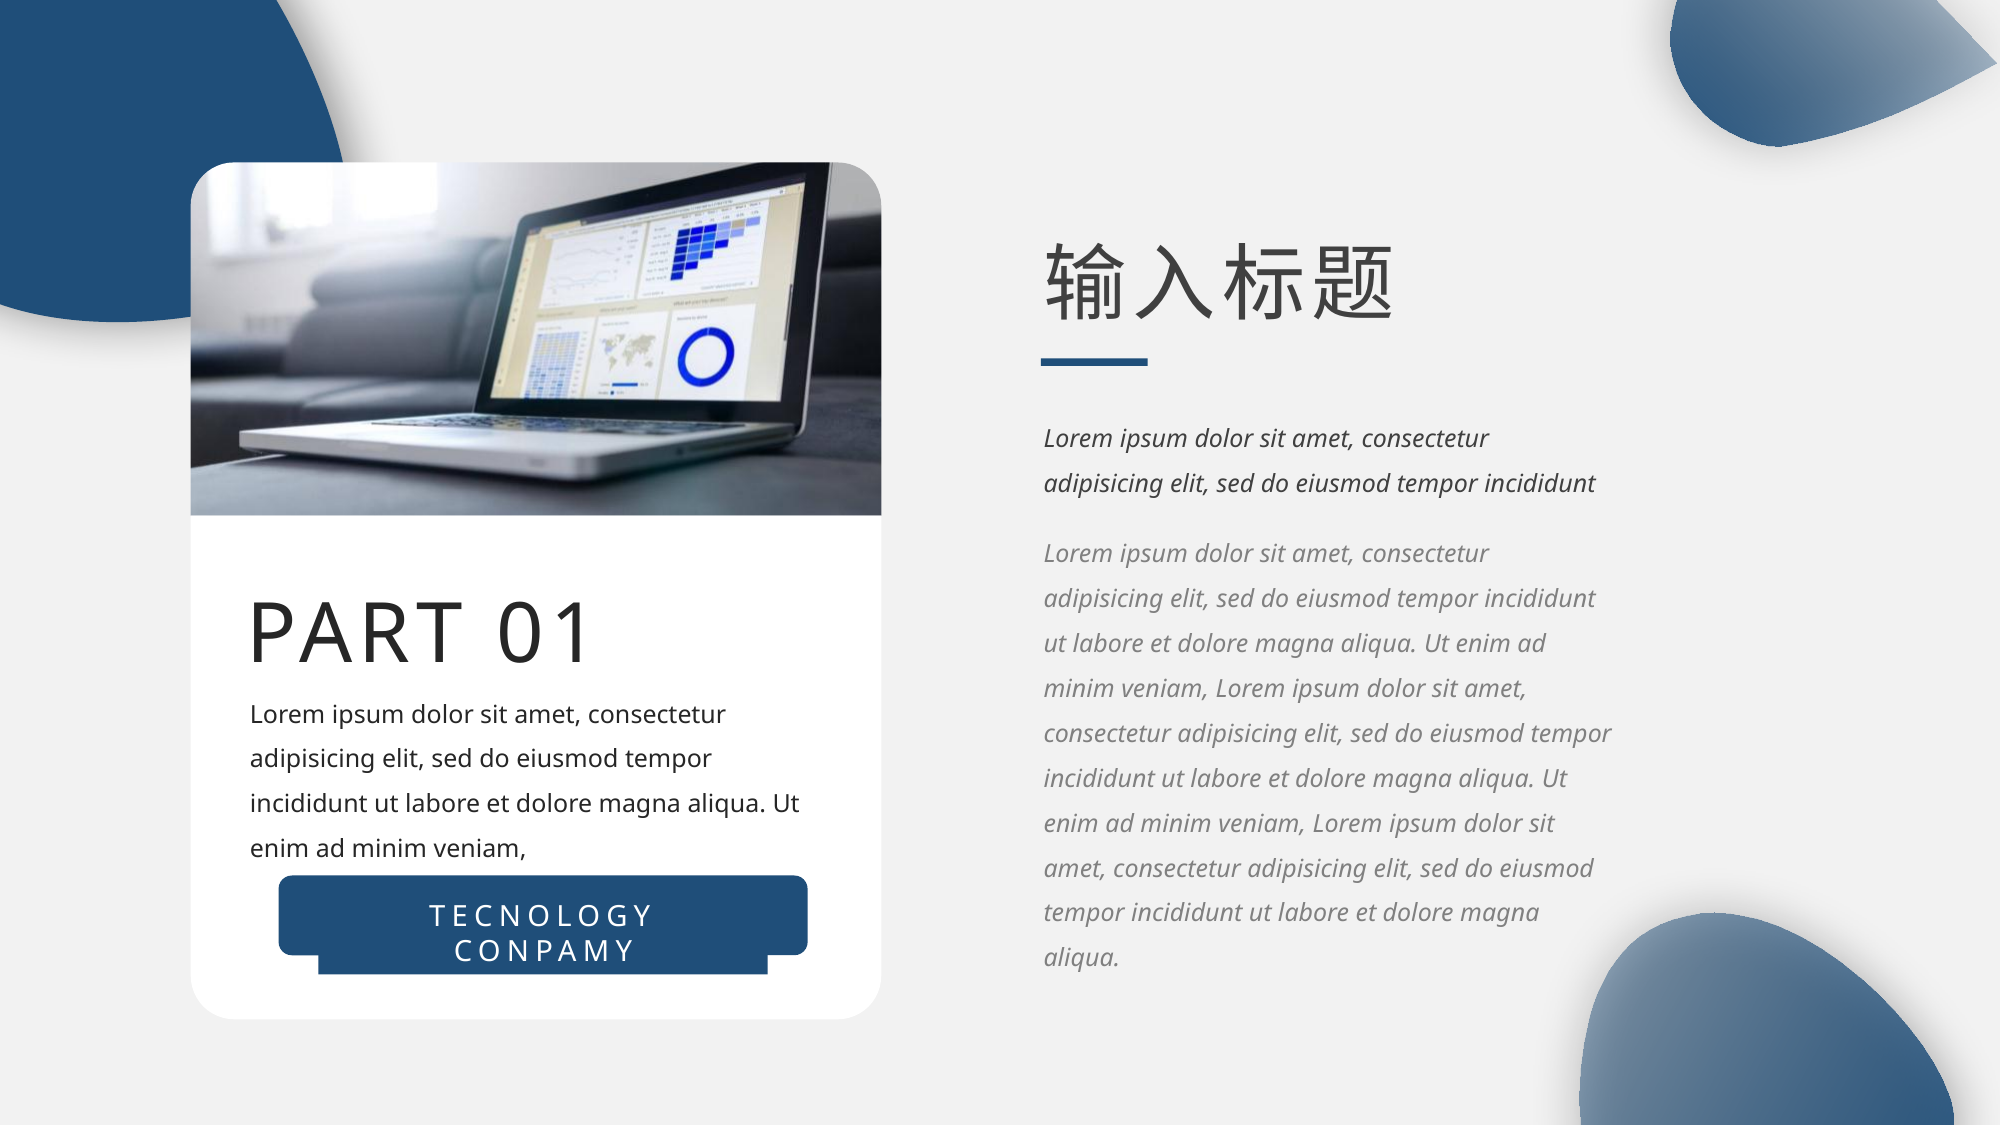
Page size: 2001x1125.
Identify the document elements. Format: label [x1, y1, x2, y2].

text_box [1669, 0, 1999, 148]
text_box [1028, 222, 1630, 940]
text_box [190, 162, 882, 1020]
text_box [1578, 911, 1955, 1125]
text_box [0, 0, 344, 324]
